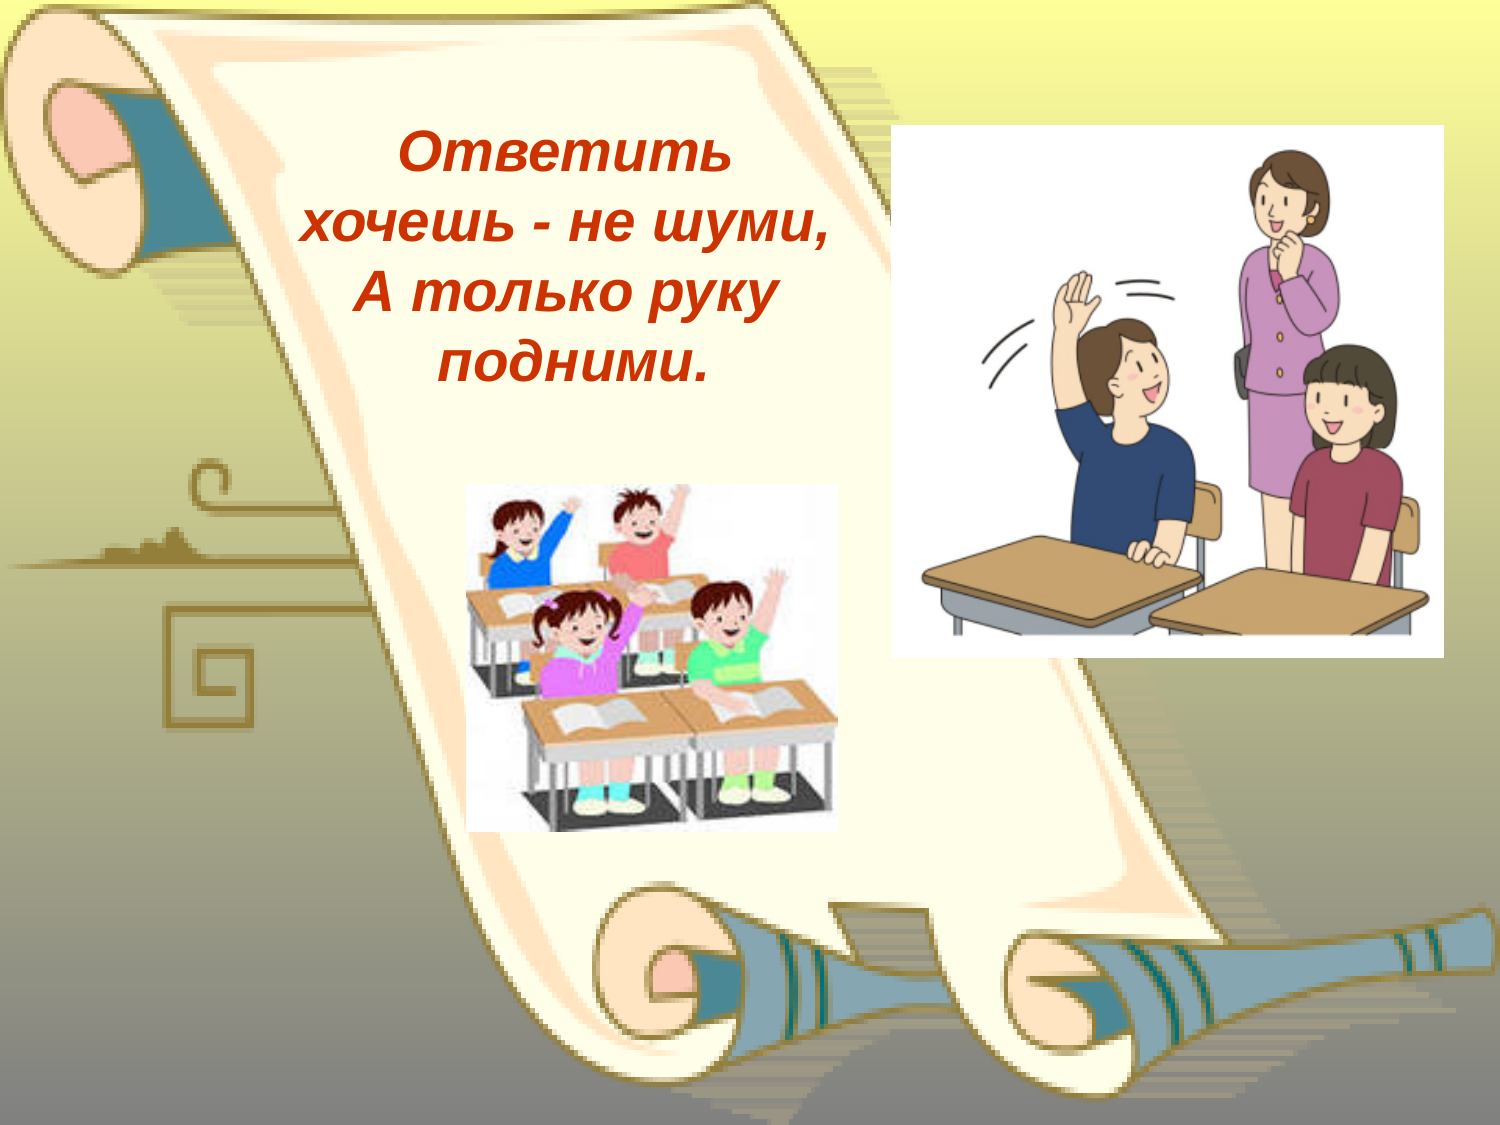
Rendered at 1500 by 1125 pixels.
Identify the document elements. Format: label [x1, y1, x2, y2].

picture [891, 124, 1445, 658]
picture [466, 483, 838, 832]
list [0, 0, 1500, 1125]
